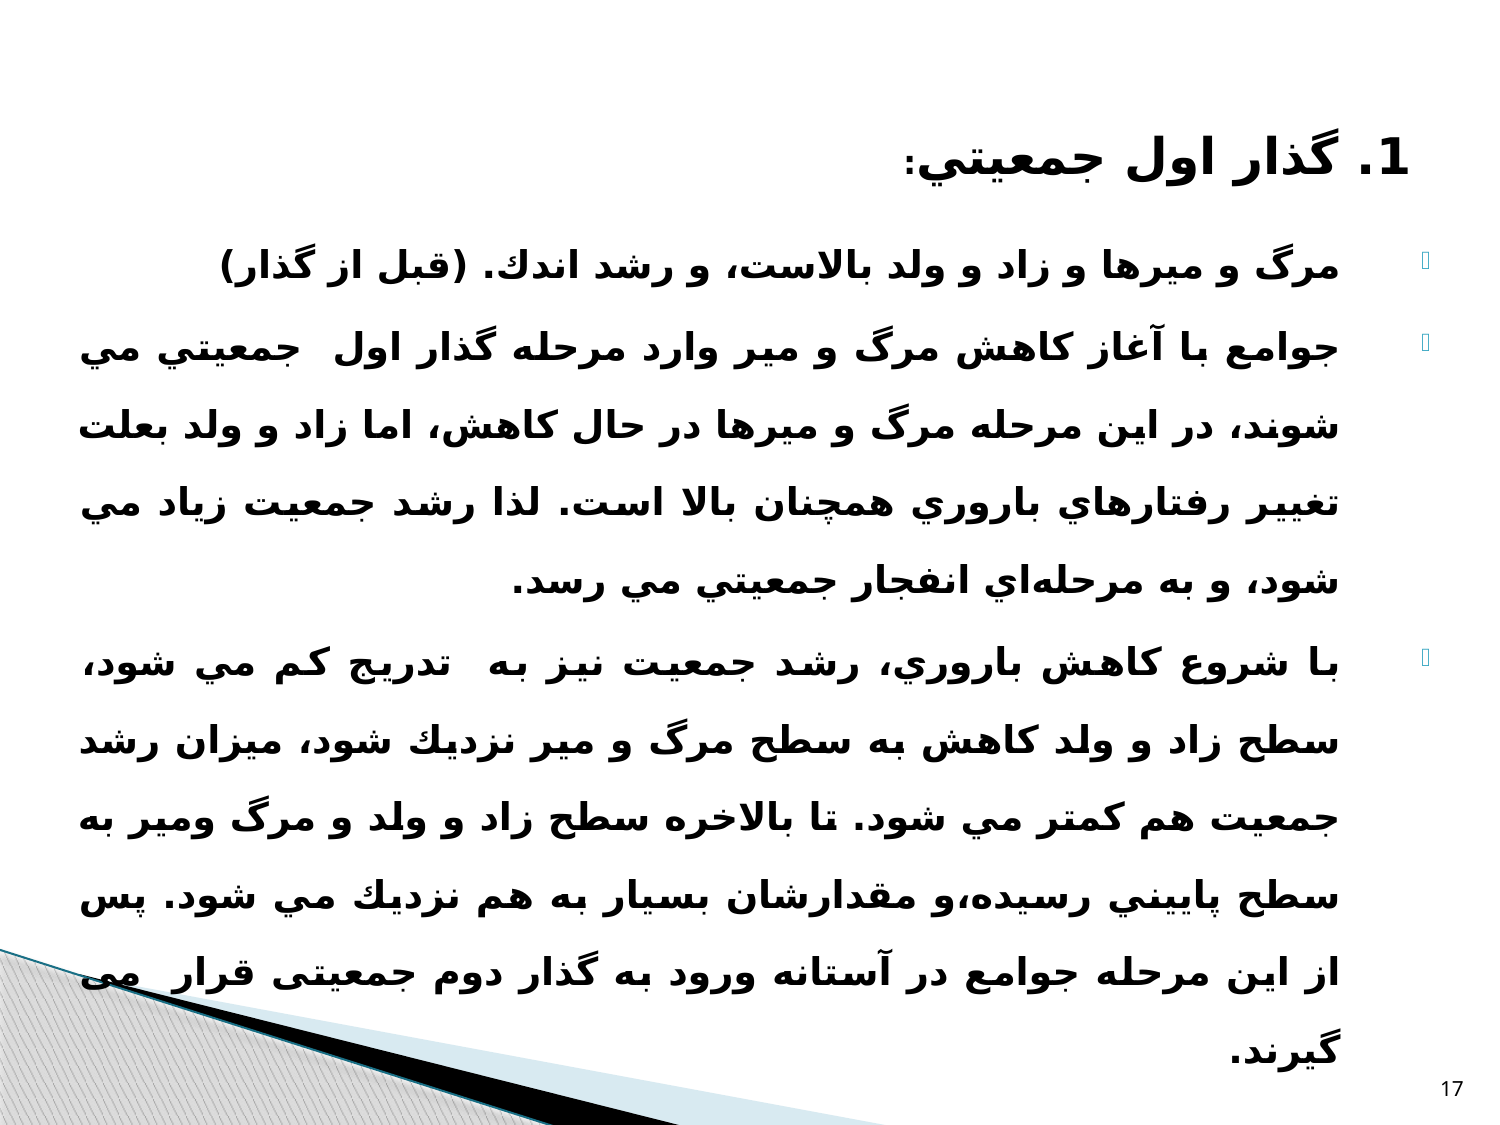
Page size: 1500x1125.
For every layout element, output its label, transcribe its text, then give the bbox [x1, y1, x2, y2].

slide_number 17 [1418, 1051, 1479, 1112]
list 1. گذار اول جمعيتي: مرگ و ميرها و زاد و ولد بالاست، و رشد اندك. (قبل از گذار) جوامع با آغاز كاهش مرگ و مير وارد مرحله گذار اول جمعيتي مي شوند، در اين مرحله مرگ و ميرها در حال كاهش، اما زاد و ولد بعلت تغيير رفتارهاي باروري همچنان بالا است. لذا رشد جمعيت زياد مي شود، و به مرحله‌اي انفجار جمعيتي مي رسد. با شروع كاهش باروري، رشد جمعيت نيز به تدریج كم مي شود، سطح زاد و ولد كاهش به سطح مرگ و مير نزديك شود، ميزان رشد جمعيت هم كمتر مي شود. تا بالاخره سطح زاد و ولد و مرگ ومير به سطح پاييني رسيده،و مقدارشان بسيار به هم نزديك مي شود. پس از این مرحله جوامع در آستانه ورود به گذار دوم جمعیتی قرار می گیرند. [62, 117, 1442, 1088]
